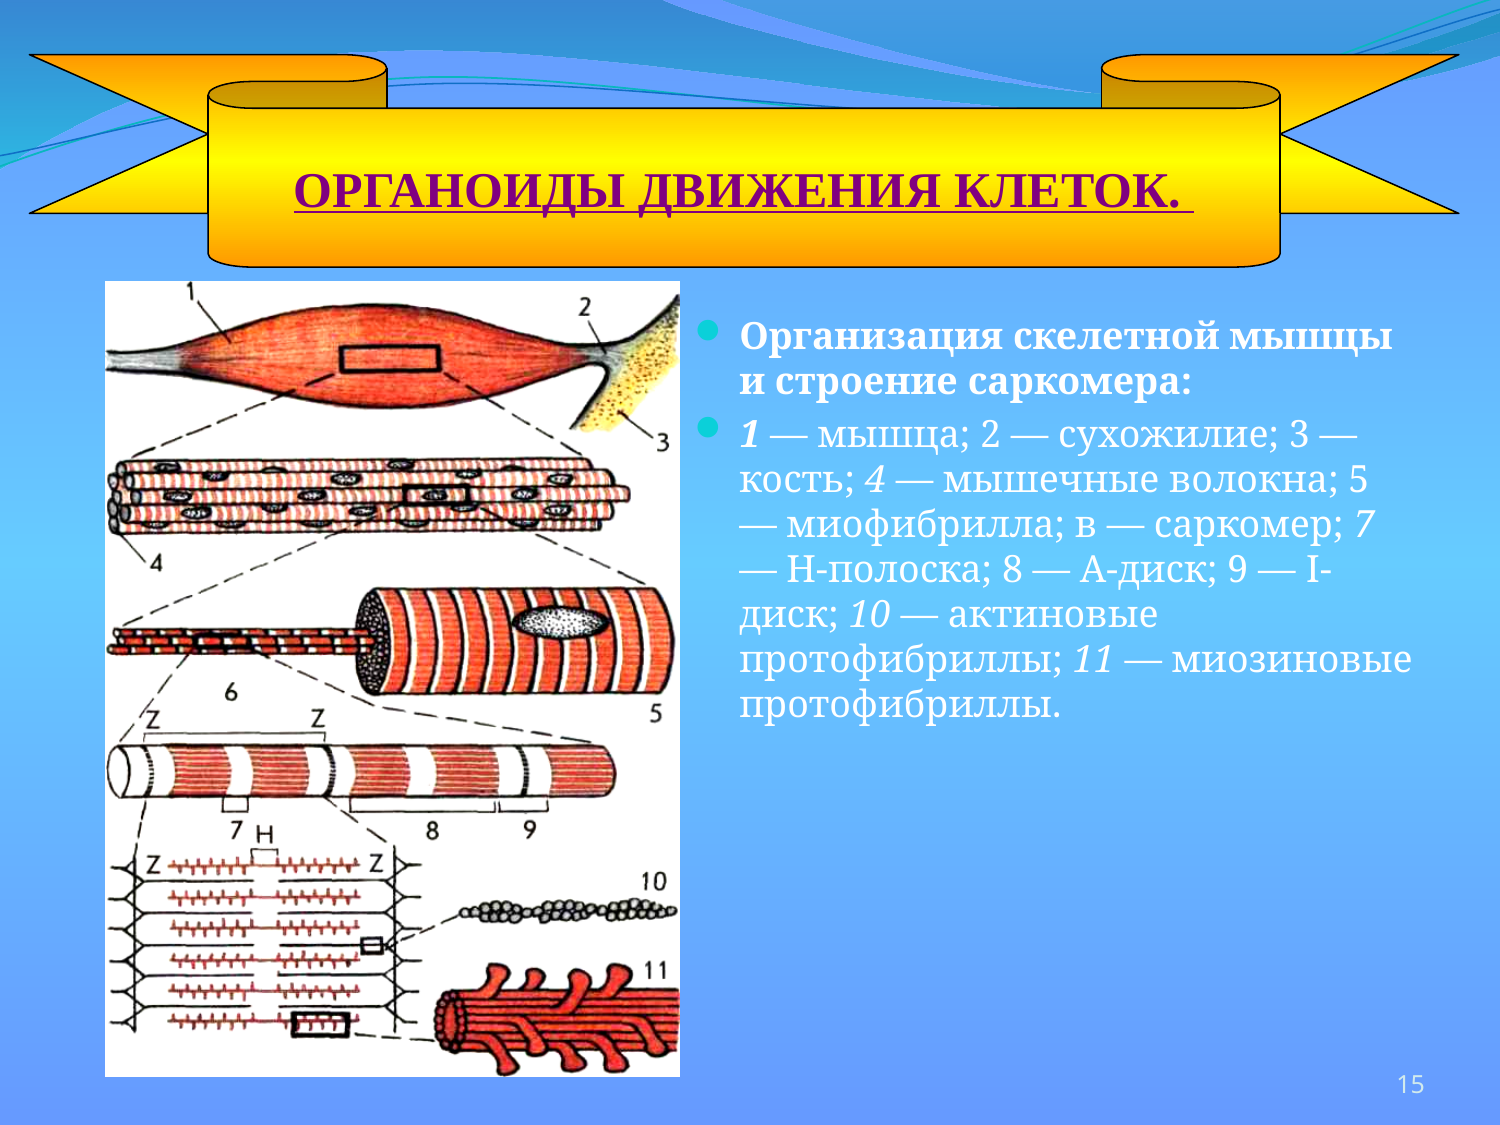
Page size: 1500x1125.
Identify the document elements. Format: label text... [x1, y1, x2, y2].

text_box ОРГАНОИДЫ ДВИЖЕНИЯ КЛЕТОК. [29, 54, 1459, 268]
list Организация скелетной мышцы и строение саркомера: 1 — мышца; 2 — сухожилие; 3 — кость; 4 — мышечные волокна; 5 — миофибрилла; в — саркомер; 7 — Н-полоска; 8 — А-диск; 9 — I-диск; 10 — актиновые протофибриллы; 11 — миозиновые протофибриллы. [687, 304, 1430, 821]
picture [105, 280, 680, 1077]
slide_number 15 [1299, 1042, 1425, 1103]
